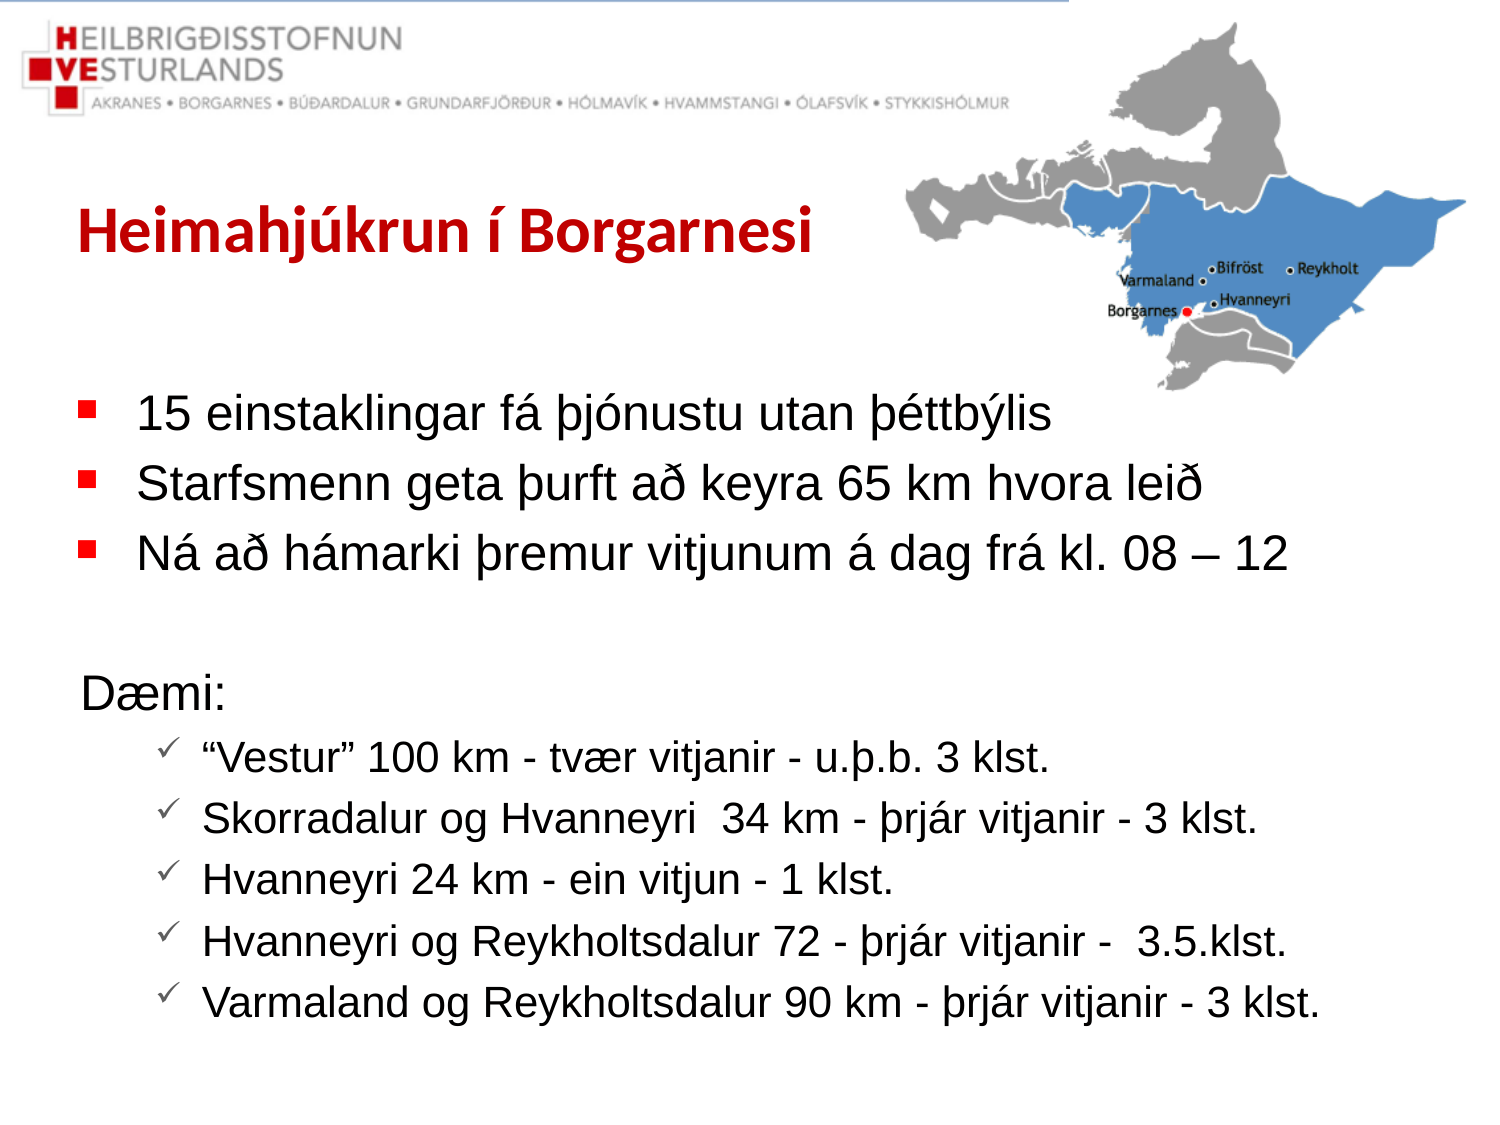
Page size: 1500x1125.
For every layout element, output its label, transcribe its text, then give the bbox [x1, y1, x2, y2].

picture [0, 0, 1500, 407]
title Heimahjúkrun í Borgarnesi [61, 172, 839, 299]
list 15 einstaklingar fá þjónustu utan þéttbýlis Starfsmenn geta þurft að keyra 65 km hvora leið Ná að hámarki þremur vitjunum á dag frá kl. 08 – 12 Dæmi: “Vestur” 100 km - tvær vitjanir - u.þ.b. 3 klst. Skorradalur og Hvanneyri 34 km - þrjár vitjanir - 3 klst. Hvanneyri 24 km - ein vitjun - 1 klst. Hvanneyri og Reykholtsdalur 72 - þrjár vitjanir - 3.5.klst. Varmaland og Reykholtsdalur 90 km - þrjár vitjanir - 3 klst. [64, 302, 1449, 1073]
